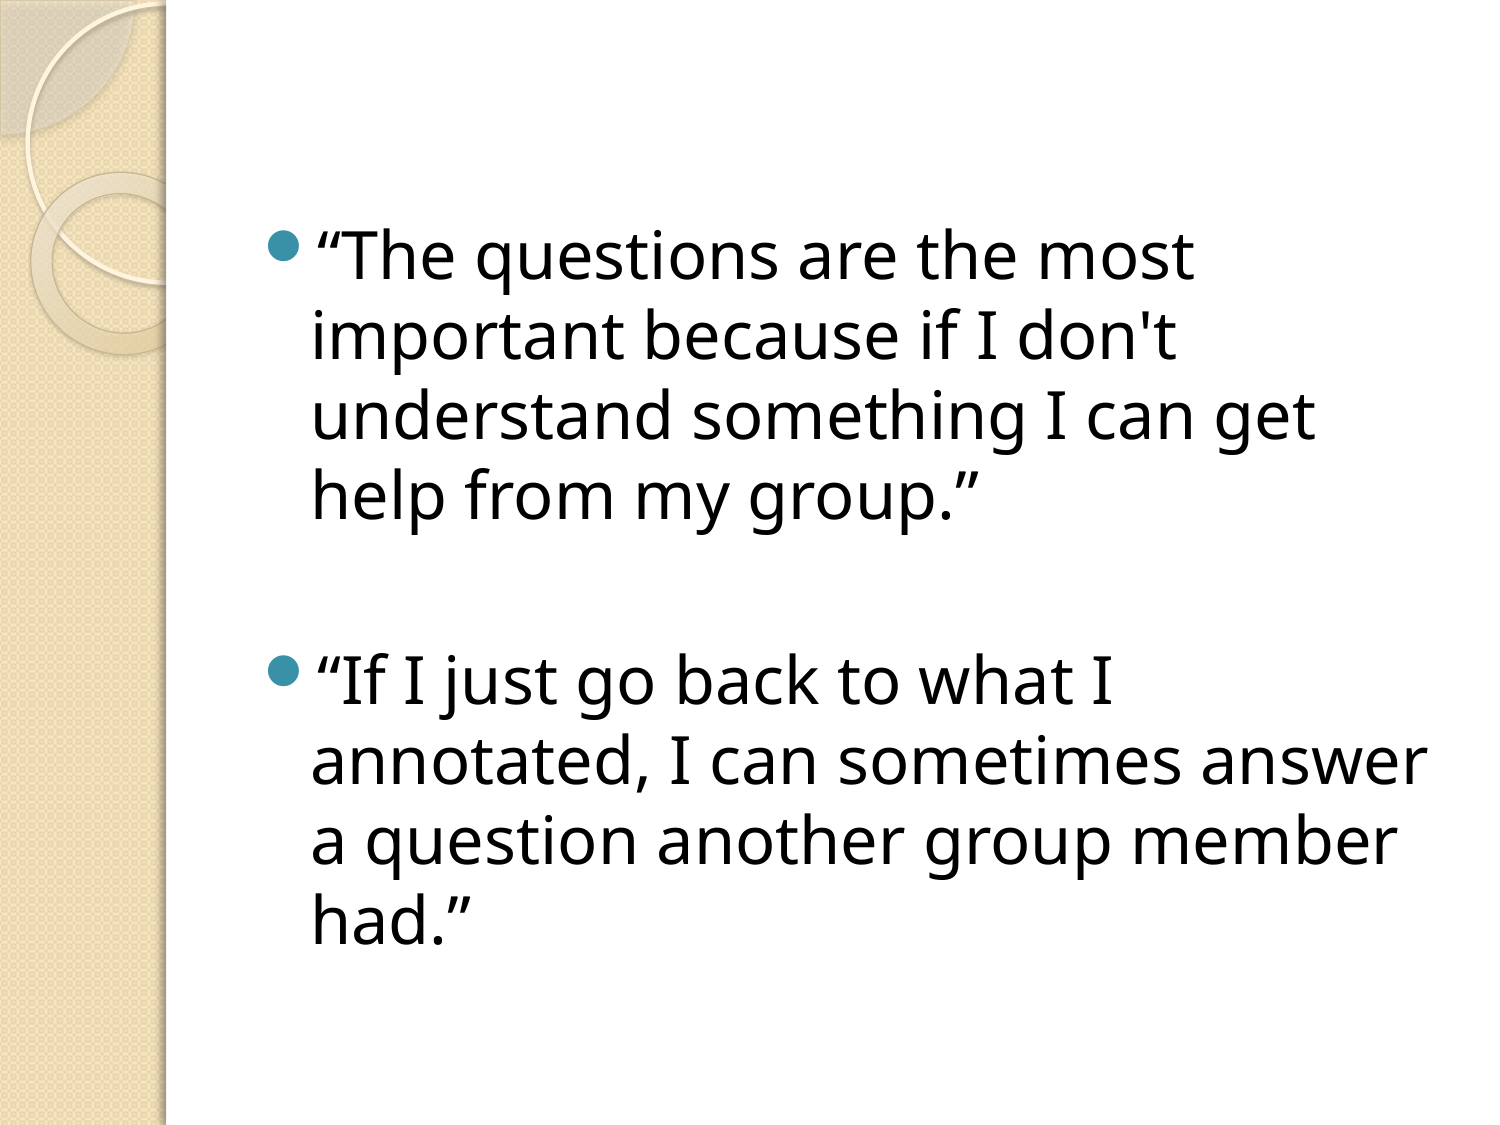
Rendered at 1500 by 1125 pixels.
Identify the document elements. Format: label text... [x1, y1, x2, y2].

list “The questions are the most important because if I don't understand something I can get help from my group.” “If I just go back to what I annotated, I can sometimes answer a question another group member had.” [235, 112, 1466, 1025]
